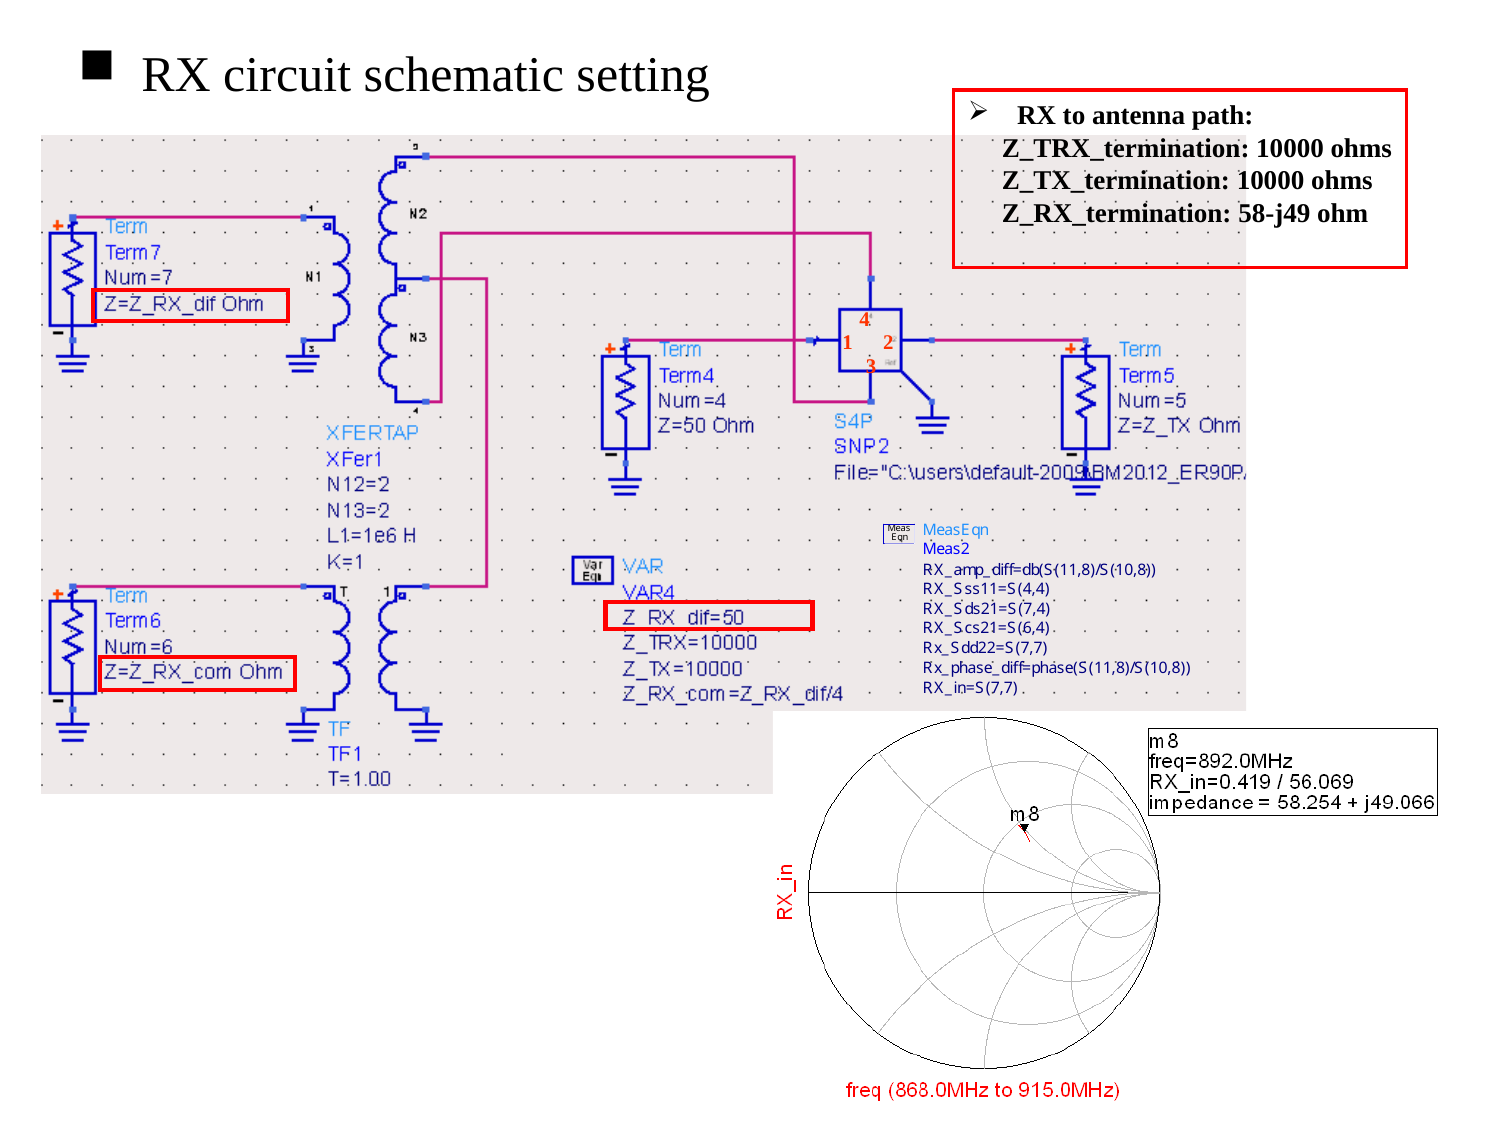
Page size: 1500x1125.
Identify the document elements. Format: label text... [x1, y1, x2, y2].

text_box RX circuit schematic setting [63, 34, 751, 110]
picture [40, 134, 1441, 1107]
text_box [827, 297, 910, 386]
text_box RX to antenna path: Z_TRX_termination: 10000 ohms Z_TX_termination: 10000 ohms Z_RX_termination: 58-j49 ohm [953, 90, 1407, 268]
